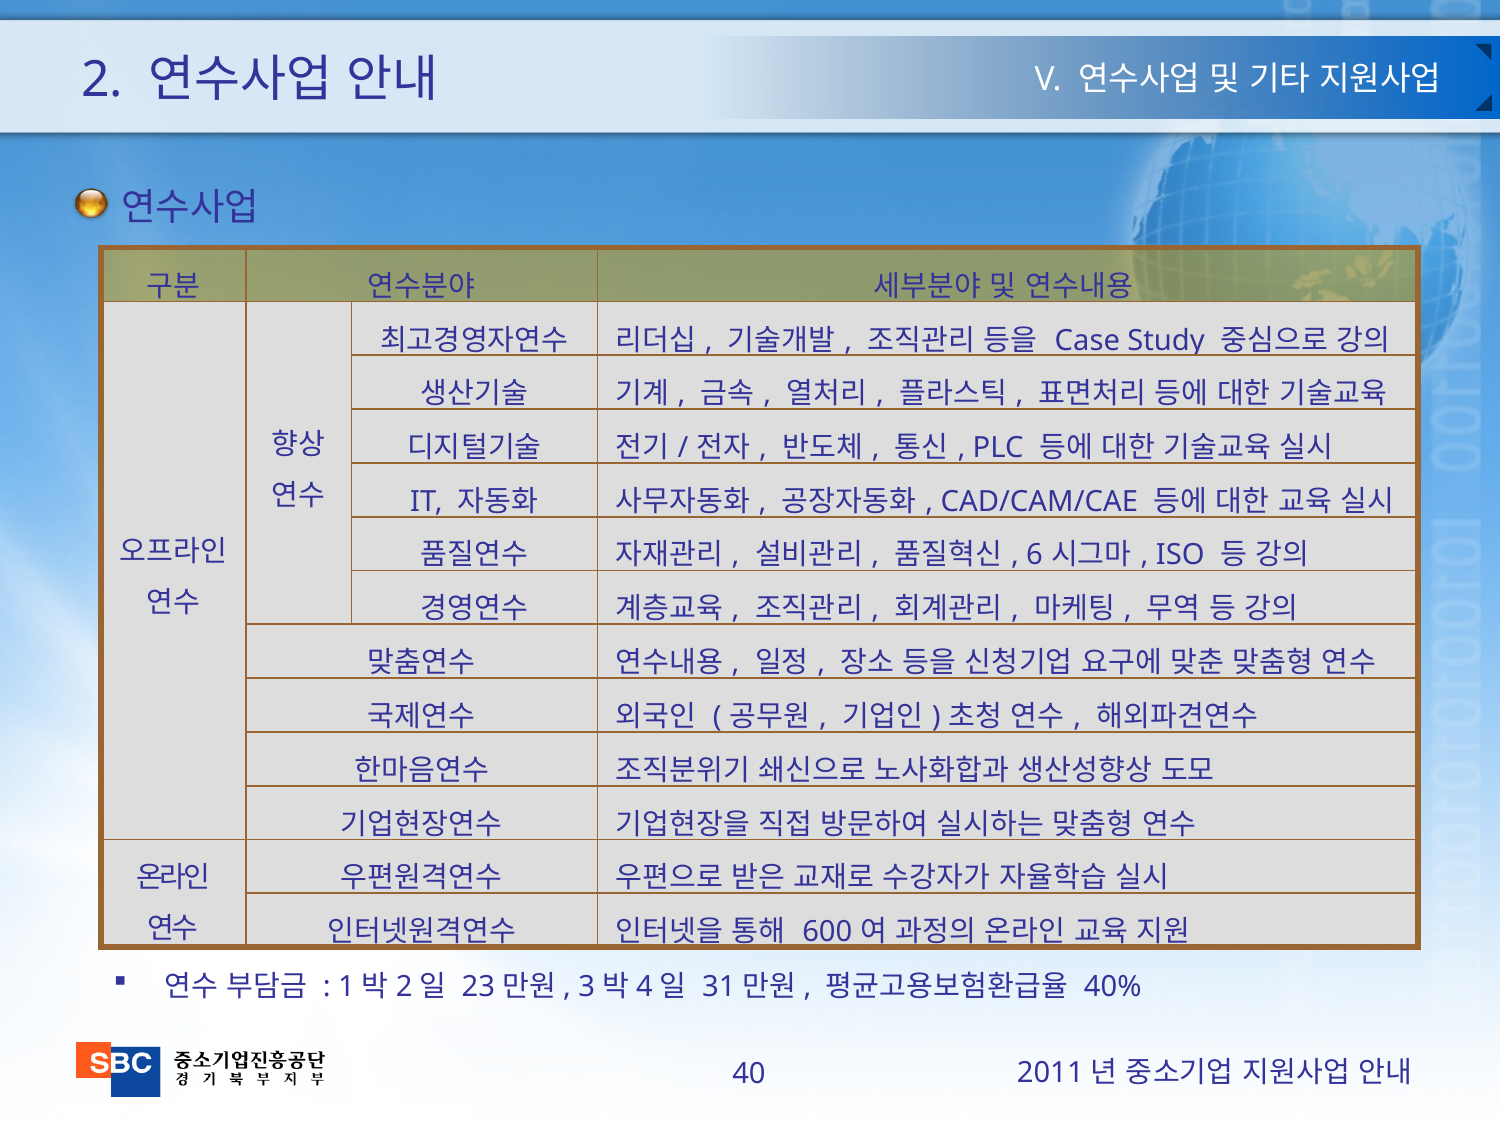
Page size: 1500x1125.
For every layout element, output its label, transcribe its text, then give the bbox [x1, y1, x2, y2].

table_cell 리더십, 기술개발, 조직관리 등을 Case Study 중심으로 강의 [598, 302, 1415, 354]
table_header 세부분야 및 연수내용 [598, 250, 1415, 301]
text_box 2. 연수사업 안내 [66, 38, 454, 114]
table_cell 우편원격연수 [247, 840, 597, 892]
text_box V. 연수사업 및 기타 지원사업 [1011, 49, 1457, 105]
table_cell 외국인 (공무원, 기업인)초청 연수, 해외파견연수 [598, 679, 1415, 731]
table_cell 기계, 금속, 열처리, 플라스틱, 표면처리 등에 대한 기술교육 [598, 356, 1415, 408]
table_cell IT, 자동화 [352, 464, 597, 516]
table_cell 맞춤연수 [247, 625, 597, 677]
table_cell 디지털기술 [352, 410, 597, 462]
table_cell 품질연수 [352, 518, 597, 570]
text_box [71, 170, 716, 231]
table_cell 사무자동화, 공장자동화, CAD/CAM/CAE 등에 대한 교육 실시 [598, 464, 1415, 516]
table_cell 조직분위기 쇄신으로 노사화합과 생산성향상 도모 [598, 733, 1415, 785]
text_box 연수 부담금 : 1박2일 23만원, 3박4일 31만원, 평균고용보험환급율 40% [98, 950, 1424, 1010]
table_cell 오프라인 연수 [104, 302, 245, 839]
table_cell 기업현장연수 [247, 787, 597, 839]
table_cell 전기/전자, 반도체, 통신, PLC 등에 대한 기술교육 실시 [598, 410, 1415, 462]
table_cell 경영연수 [352, 571, 597, 623]
table_cell 인터넷원격연수 [247, 894, 597, 944]
table_cell 한마음연수 [247, 733, 597, 785]
table_cell 온라인 연수 [104, 840, 245, 944]
picture [0, 0, 1500, 1125]
table_cell 생산기술 [352, 356, 597, 408]
table_cell 연수내용, 일정, 장소 등을 신청기업 요구에 맞춘 맞춤형 연수 [598, 625, 1415, 677]
table_header 연수분야 [247, 250, 597, 301]
table_header 구분 [104, 250, 245, 301]
table_cell 우편으로 받은 교재로 수강자가 자율학습 실시 [598, 840, 1415, 892]
table_cell 향상 연수 [247, 302, 351, 623]
table_cell 국제연수 [247, 679, 597, 731]
table_cell 최고경영자연수 [352, 302, 597, 354]
table_cell 계층교육, 조직관리, 회계관리, 마케팅, 무역 등 강의 [598, 571, 1415, 623]
table_cell 기업현장을 직접 방문하여 실시하는 맞춤형 연수 [598, 787, 1415, 839]
table_cell 자재관리, 설비관리, 품질혁신, 6시그마, ISO 등 강의 [598, 518, 1415, 570]
table_cell 인터넷을 통해 600여 과정의 온라인 교육 지원 [598, 894, 1415, 944]
